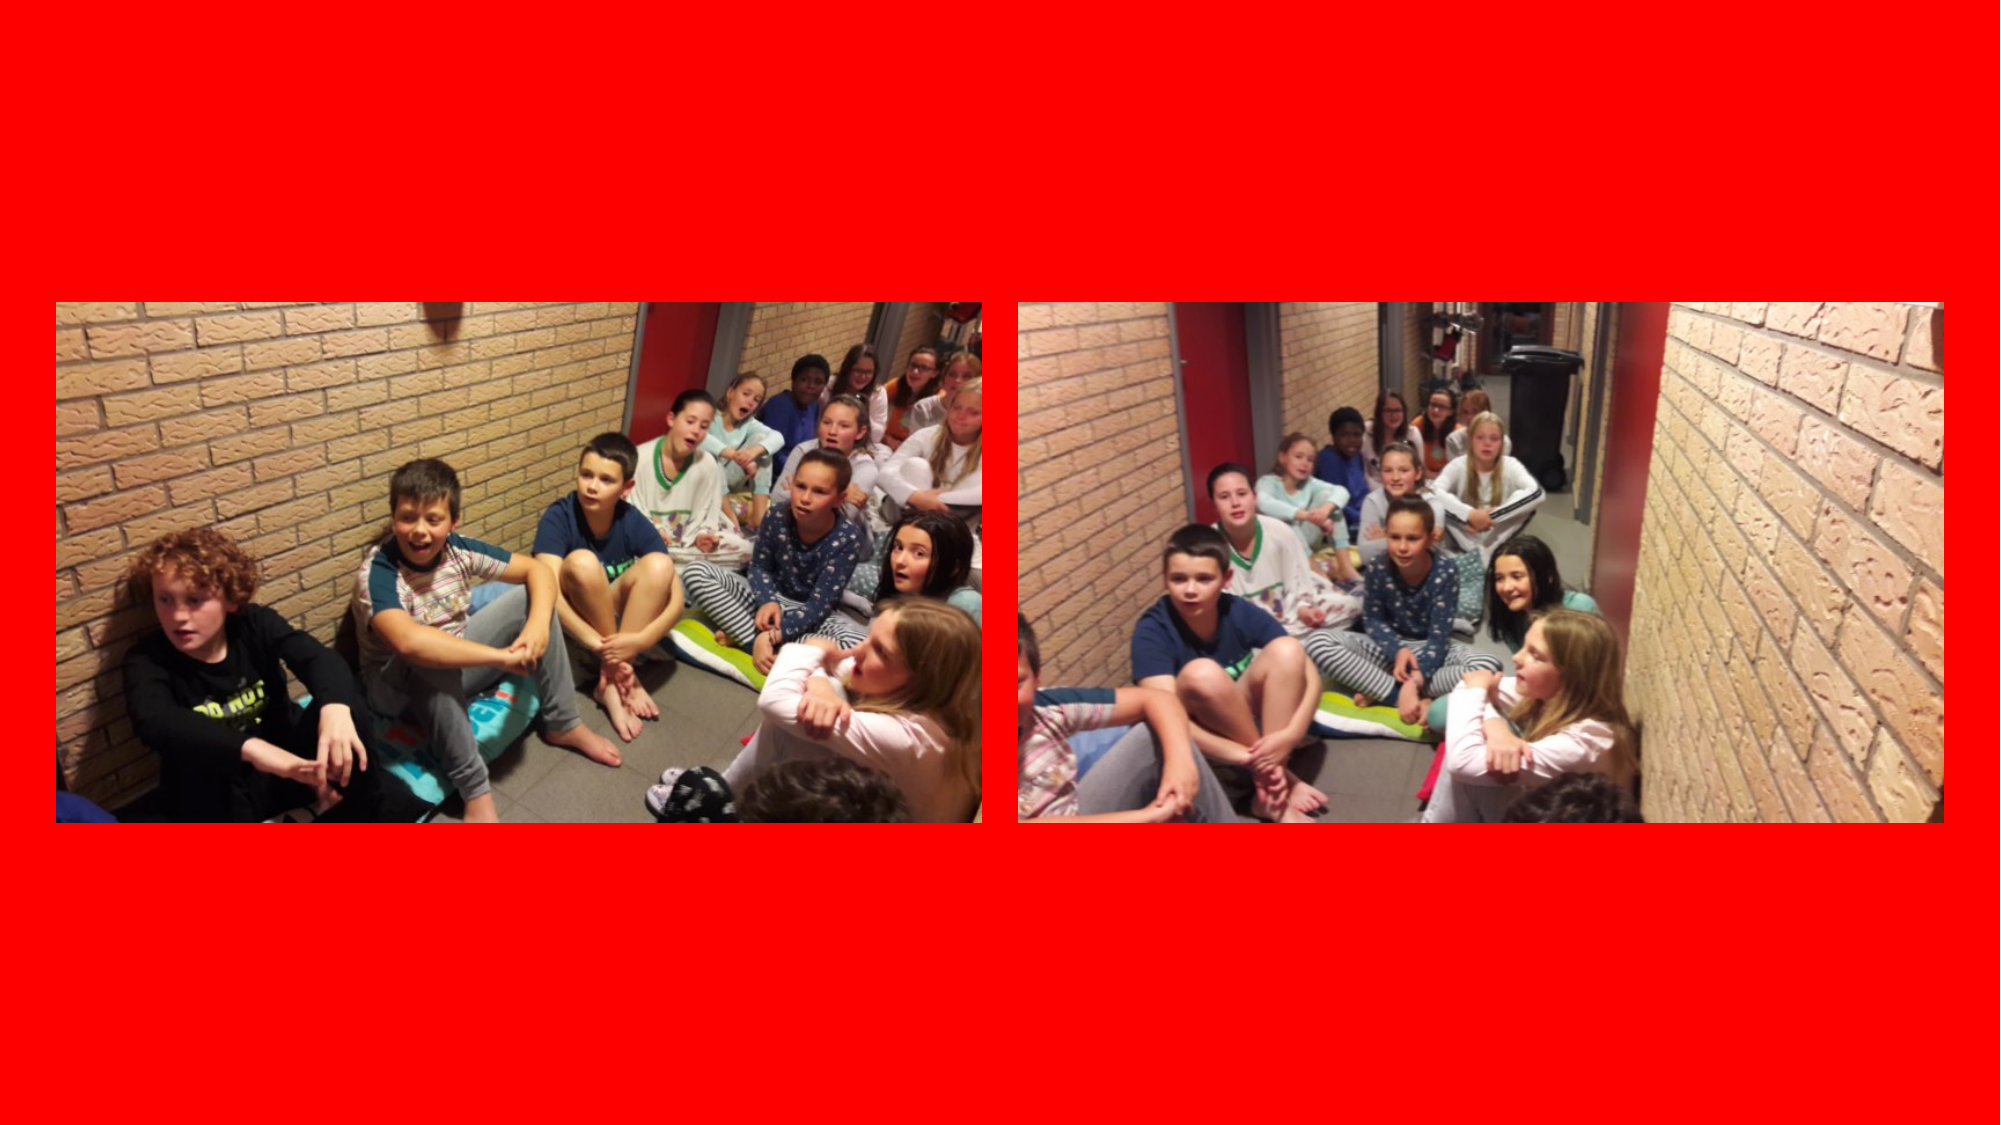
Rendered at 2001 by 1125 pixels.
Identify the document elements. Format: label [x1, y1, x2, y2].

picture [56, 302, 982, 823]
picture [1018, 302, 1944, 823]
